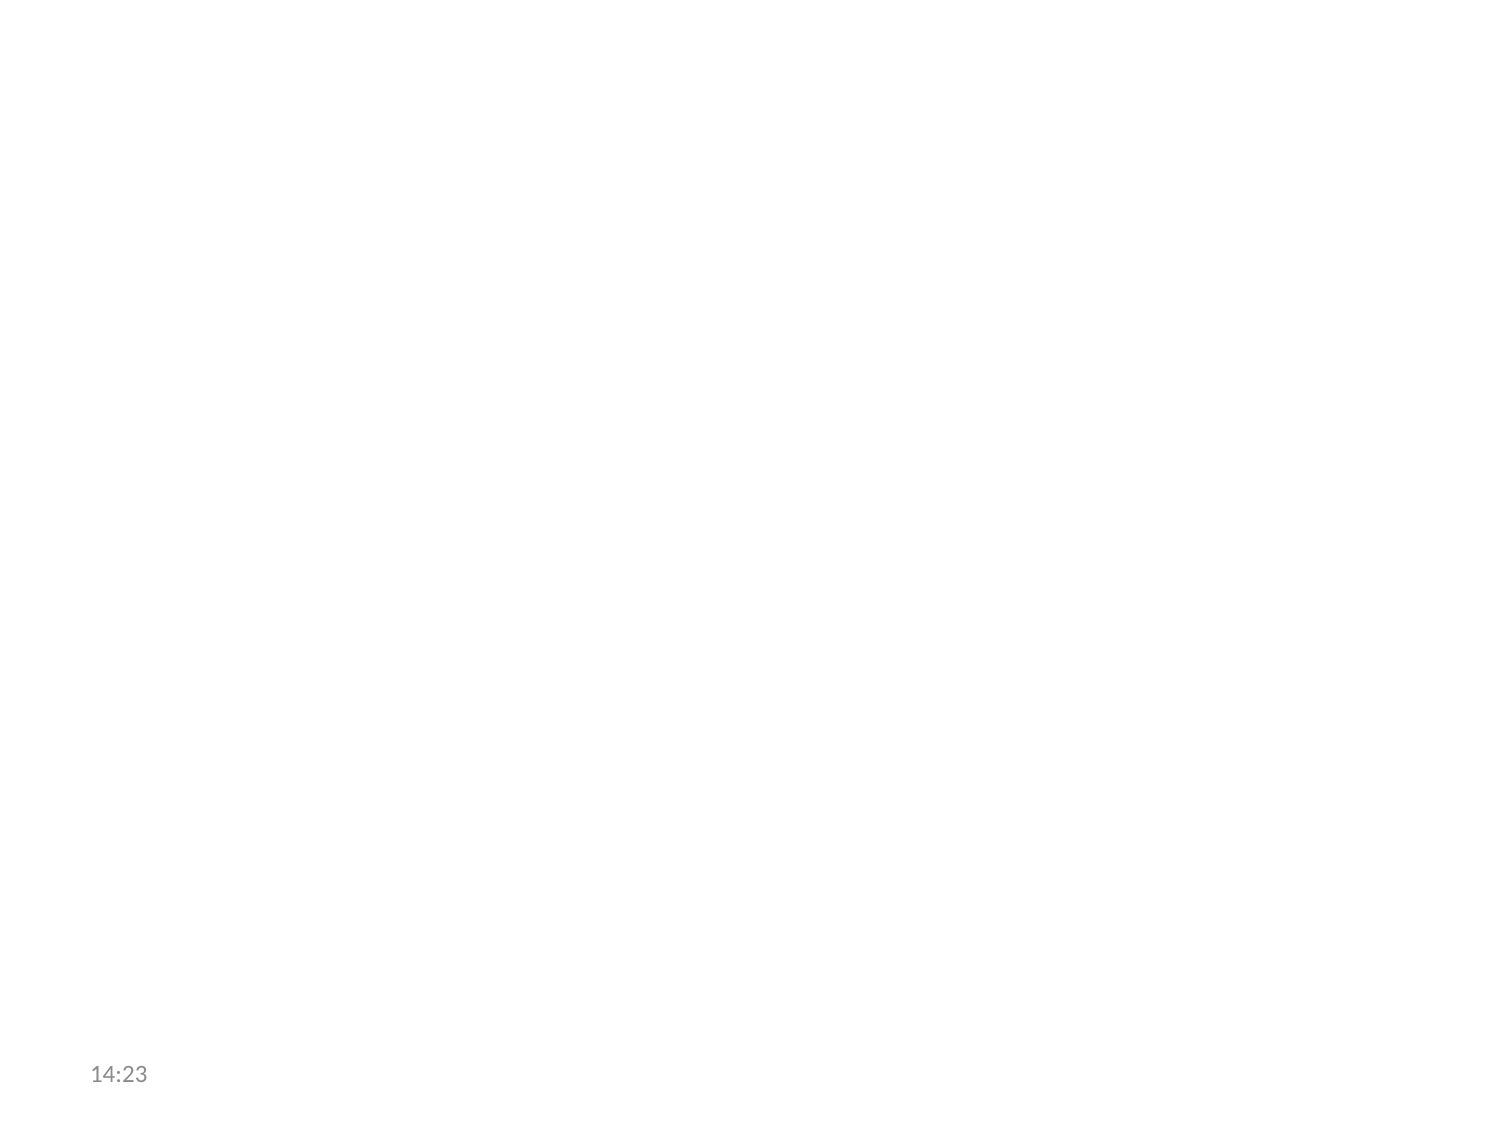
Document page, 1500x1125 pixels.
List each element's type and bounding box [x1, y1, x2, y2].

slide_number [75, 1042, 425, 1103]
